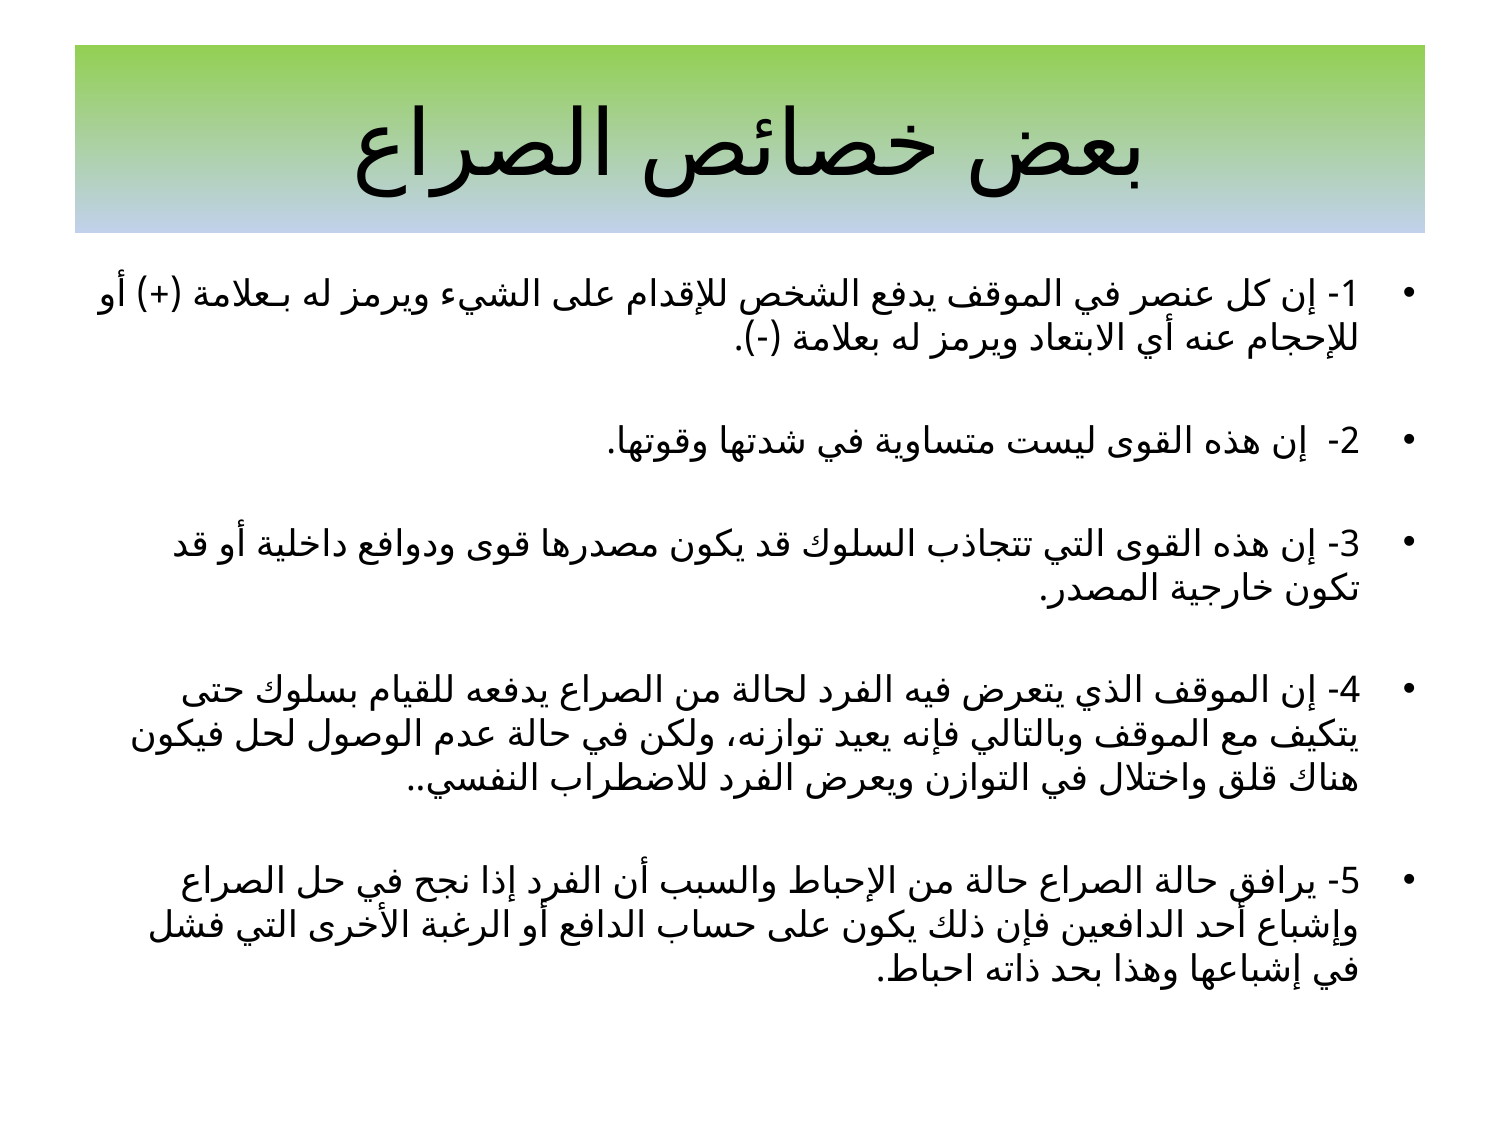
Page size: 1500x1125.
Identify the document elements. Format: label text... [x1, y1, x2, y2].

title بعض خصائص الصراع [75, 45, 1425, 233]
list 1- إن كل عنصر في الموقف يدفع الشخص للإقدام على الشيء ويرمز له بـعلامة (+) أو للإحجام عنه أي الابتعاد ويرمز له بعلامة (-). 2- إن هذه القوى ليست متساوية في شدتها وقوتها. 3- إن هذه القوى التي تتجاذب السلوك قد يكون مصدرها قوى ودوافع داخلية أو قد تكون خارجية المصدر. 4- إن الموقف الذي يتعرض فيه الفرد لحالة من الصراع يدفعه للقيام بسلوك حتى يتكيف مع الموقف وبالتالي فإنه يعيد توازنه، ولكن في حالة عدم الوصول لحل فيكون هناك قلق واختلال في التوازن ويعرض الفرد للاضطراب النفسي.. 5- يرافق حالة الصراع حالة من الإحباط والسبب أن الفرد إذا نجح في حل الصراع وإشباع أحد الدافعين فإن ذلك يكون على حساب الدافع أو الرغبة الأخرى التي فشل في إشباعها وهذا بحد ذاته احباط. [75, 262, 1425, 1005]
